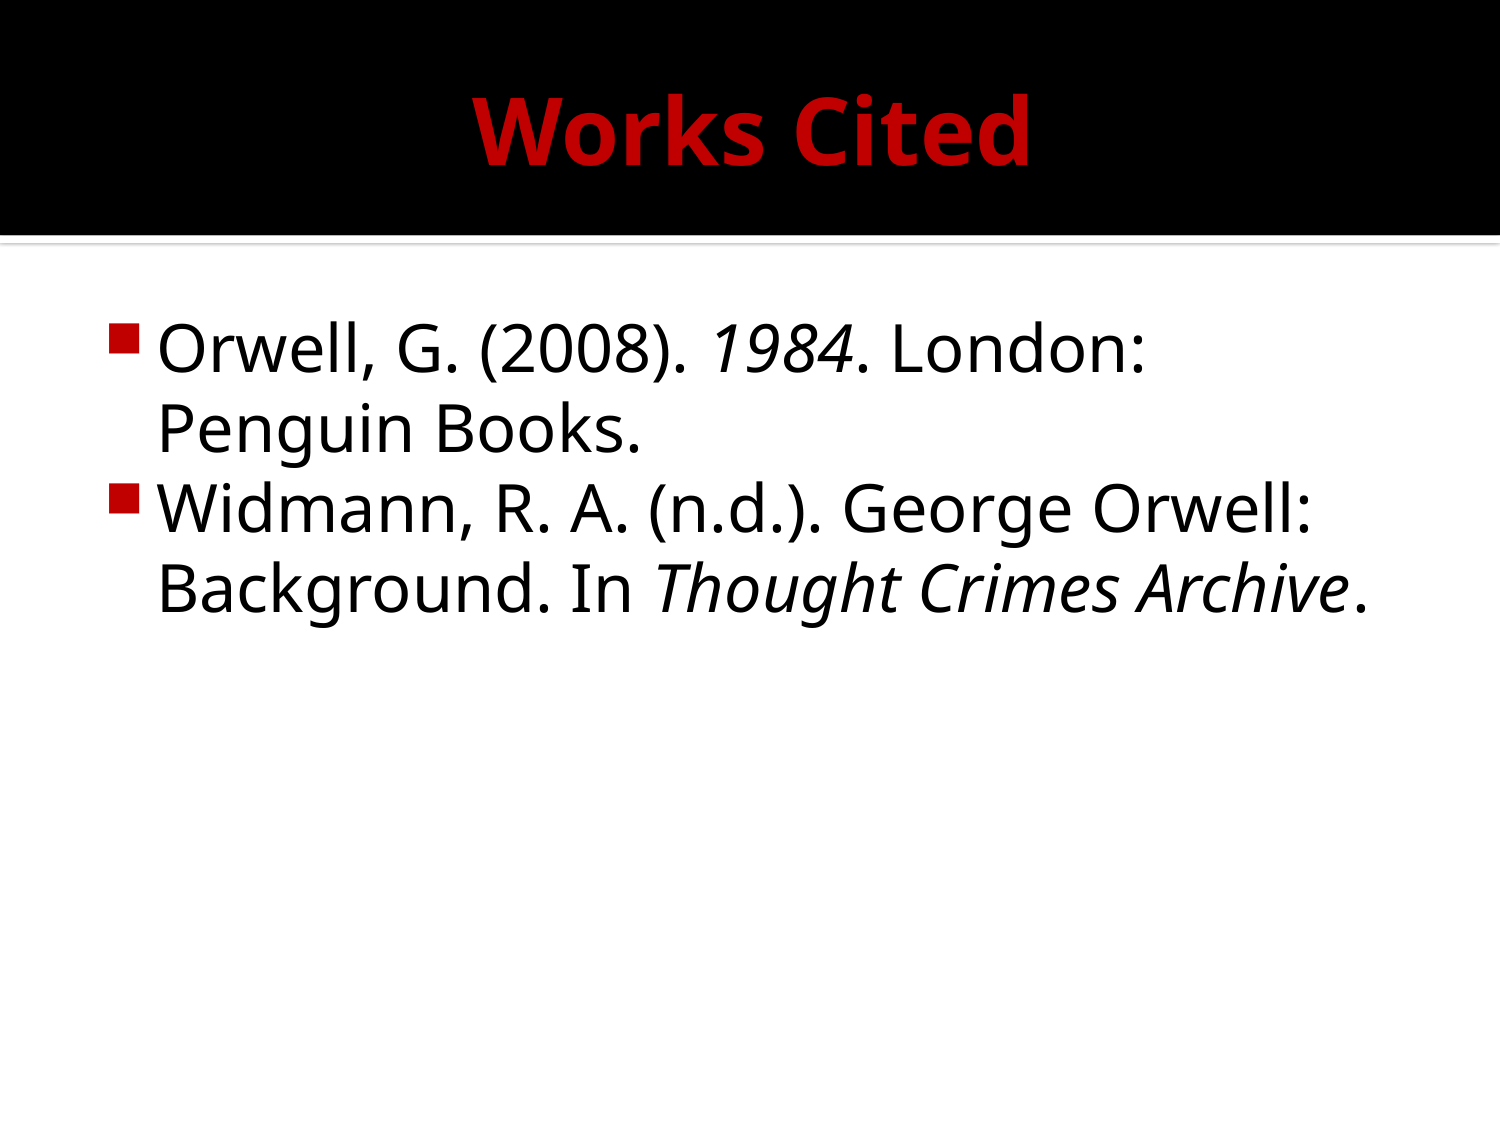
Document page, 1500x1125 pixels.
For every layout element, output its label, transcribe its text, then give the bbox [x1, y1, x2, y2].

title Works Cited [75, 25, 1425, 231]
list Orwell, G. (2008). 1984. London: Penguin Books. Widmann, R. A. (n.d.). George Orwell: Background. In Thought Crimes Archive. [75, 291, 1425, 1050]
